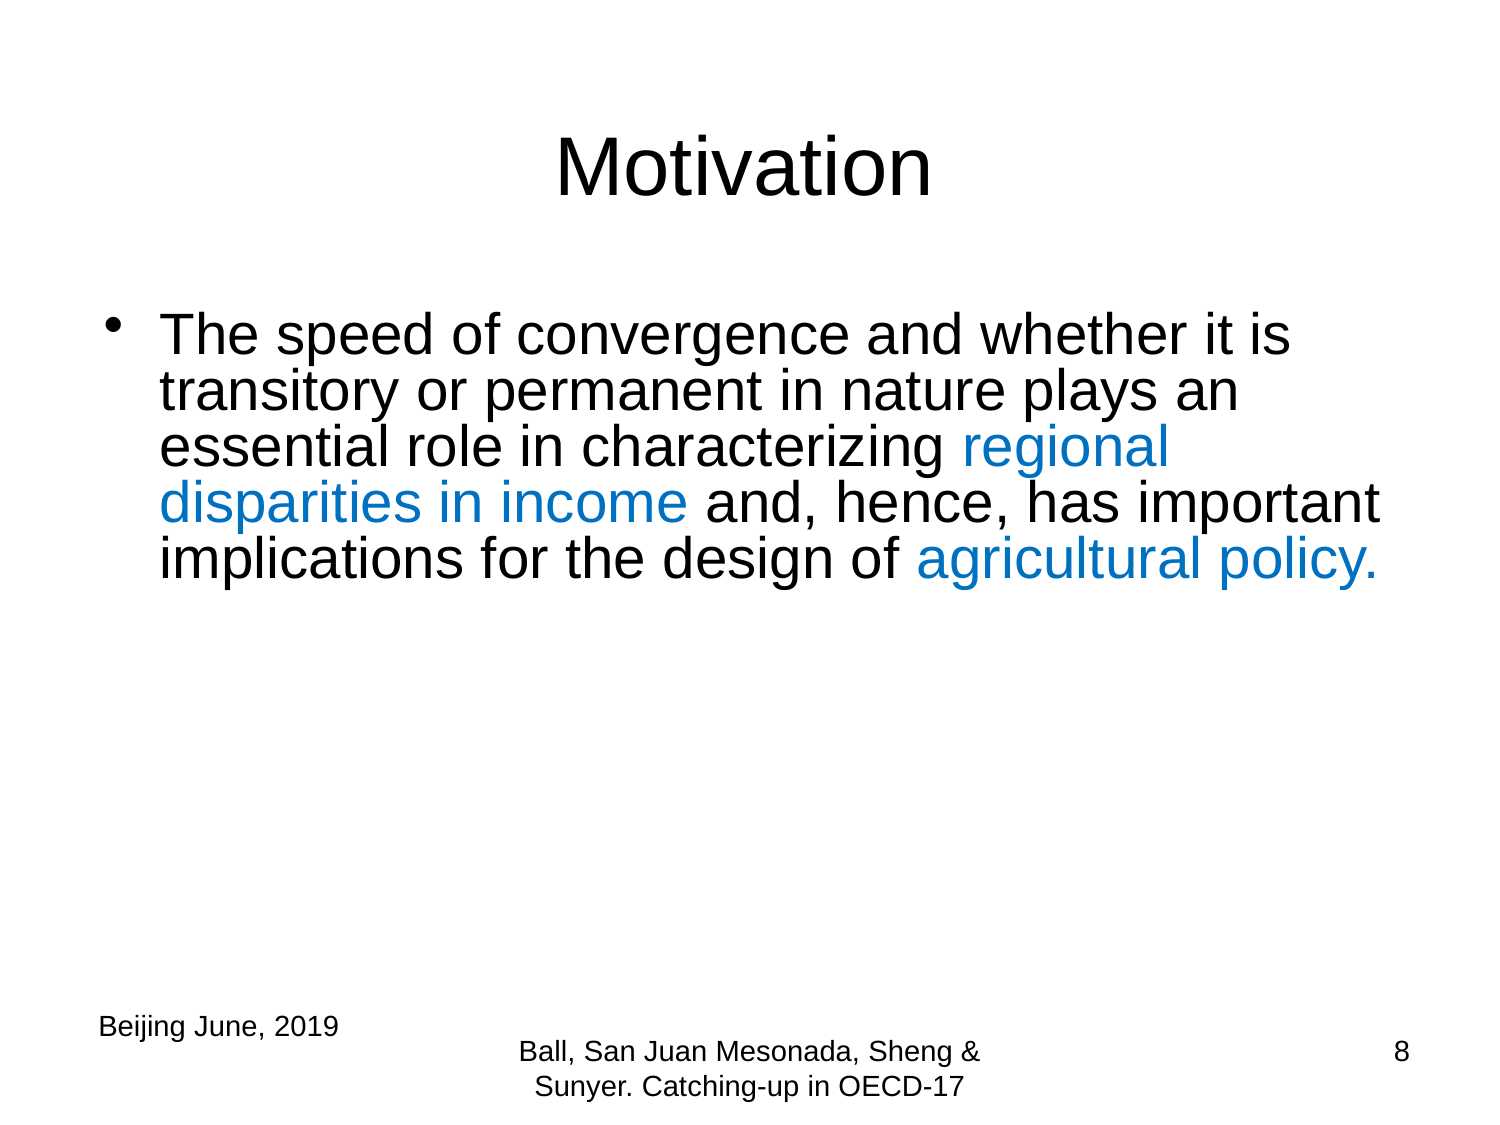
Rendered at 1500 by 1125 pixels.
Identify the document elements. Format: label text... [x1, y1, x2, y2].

list The speed of convergence and whether it is transitory or permanent in nature plays an essential role in characterizing regional disparities in income and, hence, has important implications for the design of agricultural policy. [88, 302, 1425, 1005]
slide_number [74, 999, 432, 1083]
footer Ball, San Juan Mesonada, Sheng & Sunyer. Catching-up in OECD-17 [454, 1024, 1046, 1103]
slide_number 8 [1074, 1024, 1426, 1103]
title Motivation [76, 45, 1412, 279]
